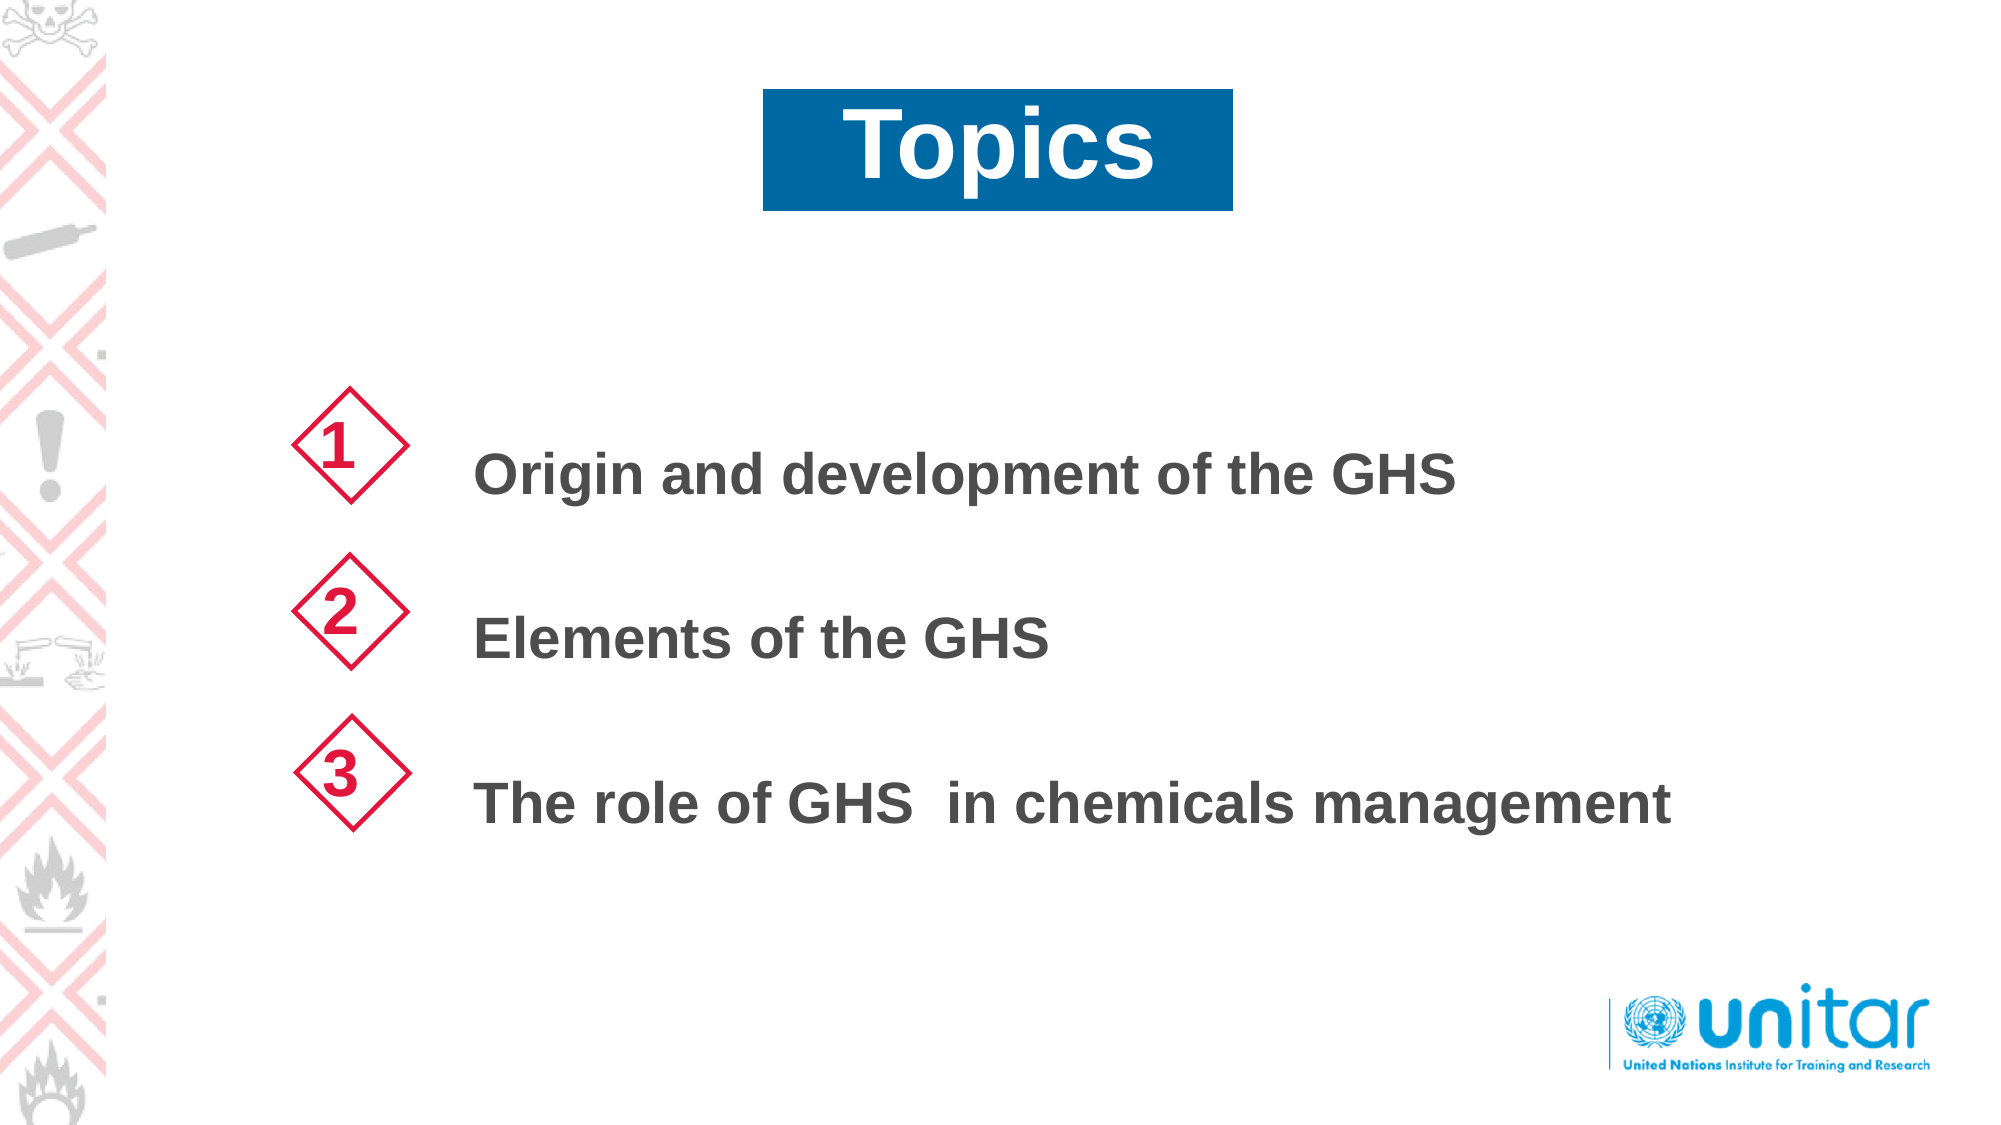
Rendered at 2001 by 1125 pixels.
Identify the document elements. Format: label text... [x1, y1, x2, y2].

text_box [341, 387, 359, 396]
picture [1609, 983, 1930, 1073]
text_box 2 [289, 562, 383, 671]
text_box 1 [286, 396, 383, 505]
text_box Topics [137, 84, 1863, 208]
picture [0, 0, 106, 1125]
text_box [342, 714, 362, 724]
text_box [292, 553, 383, 670]
list Origin and development of the GHS Elements of the GHS The role of GHS in chemicals management [383, 358, 1861, 966]
text_box 3 [289, 724, 383, 833]
